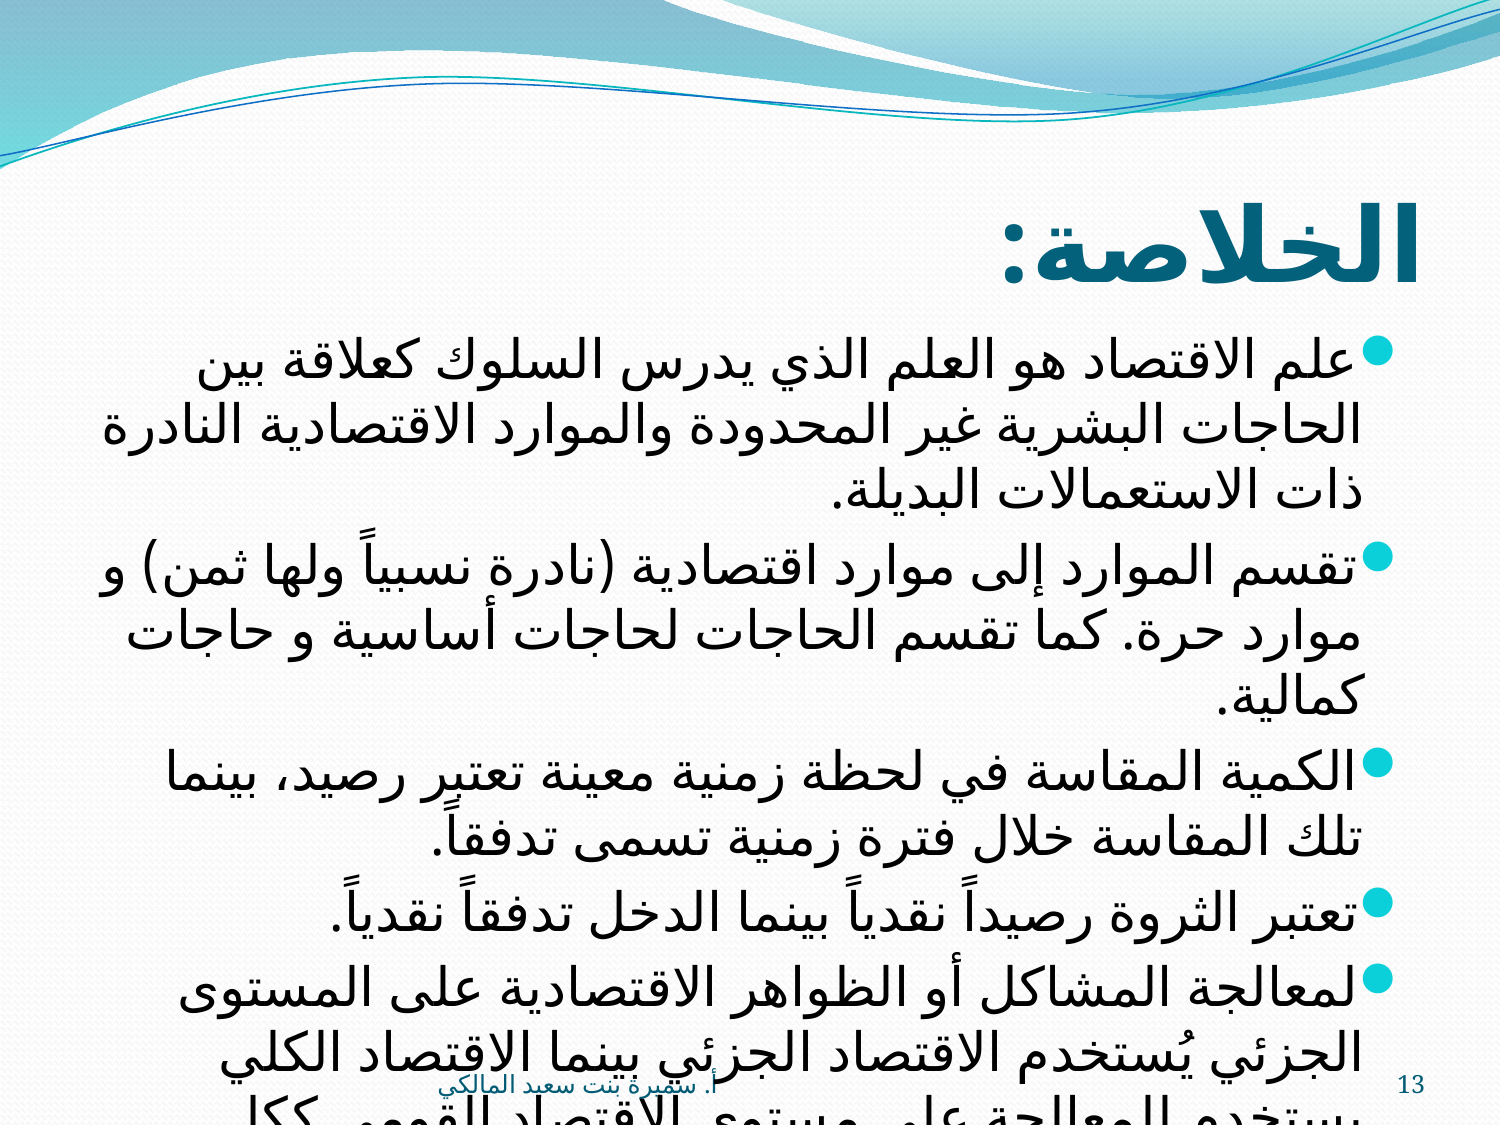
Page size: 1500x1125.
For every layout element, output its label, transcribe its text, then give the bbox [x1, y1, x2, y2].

list علم الاقتصاد هو العلم الذي يدرس السلوك كعلاقة بين الحاجات البشرية غير المحدودة والموارد الاقتصادية النادرة ذات الاستعمالات البديلة. تقسم الموارد إلى موارد اقتصادية (نادرة نسبياً ولها ثمن) و موارد حرة. كما تقسم الحاجات لحاجات أساسية و حاجات كمالية. الكمية المقاسة في لحظة زمنية معينة تعتبر رصيد، بينما تلك المقاسة خلال فترة زمنية تسمى تدفقاً. تعتبر الثروة رصيداً نقدياً بينما الدخل تدفقاً نقدياً. لمعالجة المشاكل أو الظواهر الاقتصادية على المستوى الجزئي يُستخدم الاقتصاد الجزئي بينما الاقتصاد الكلي يستخدم للمعالجة على مستوى الاقتصاد القومي ككل. [75, 317, 1425, 1038]
slide_number 13 [1299, 1042, 1425, 1103]
title الخلاصة: [75, 115, 1425, 303]
footer أ. سميرة بنت سعيد المالكي [437, 1042, 988, 1103]
